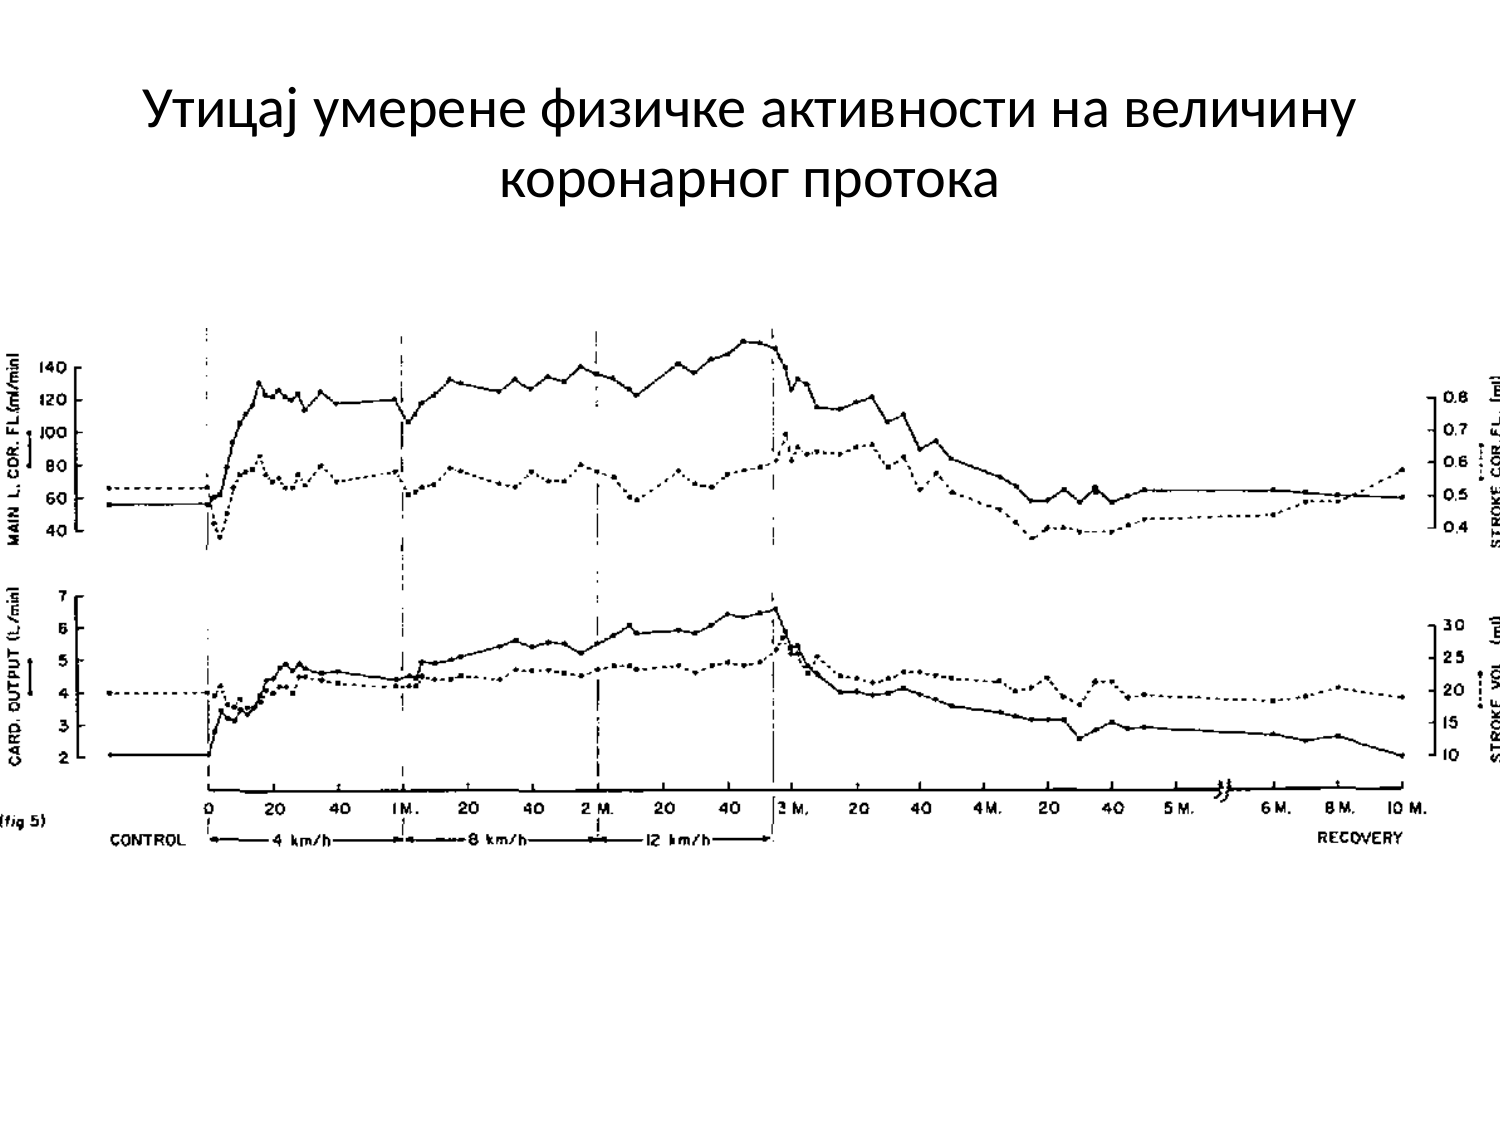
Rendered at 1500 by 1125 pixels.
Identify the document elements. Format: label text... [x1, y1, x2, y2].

title Утицај умерене физичке активности на величину коронарног протока [0, 45, 1500, 233]
picture [0, 327, 1500, 859]
